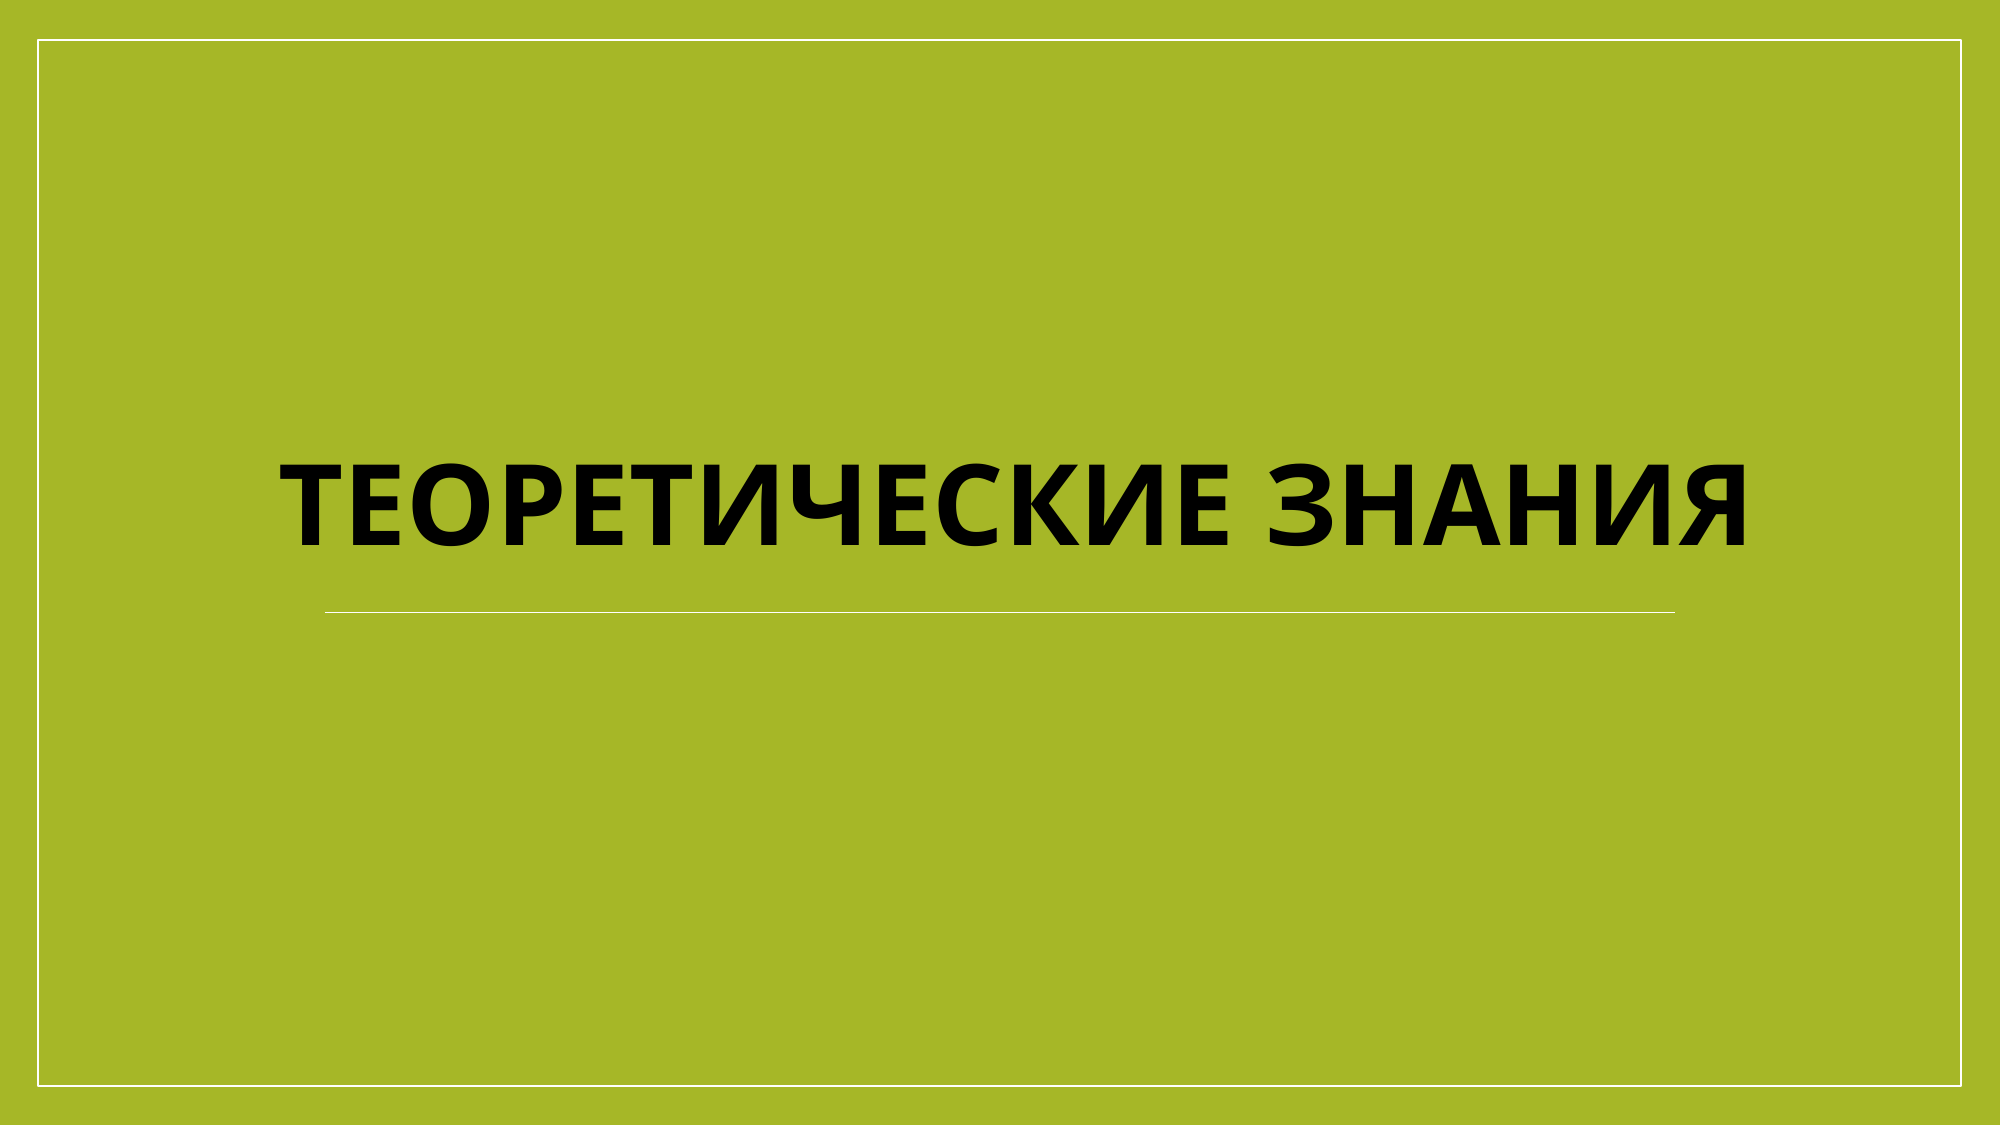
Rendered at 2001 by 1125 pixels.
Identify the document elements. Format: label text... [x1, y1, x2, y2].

text_box ТЕОРЕТИЧЕСКИЕ ЗНАНИЯ [263, 425, 1770, 576]
